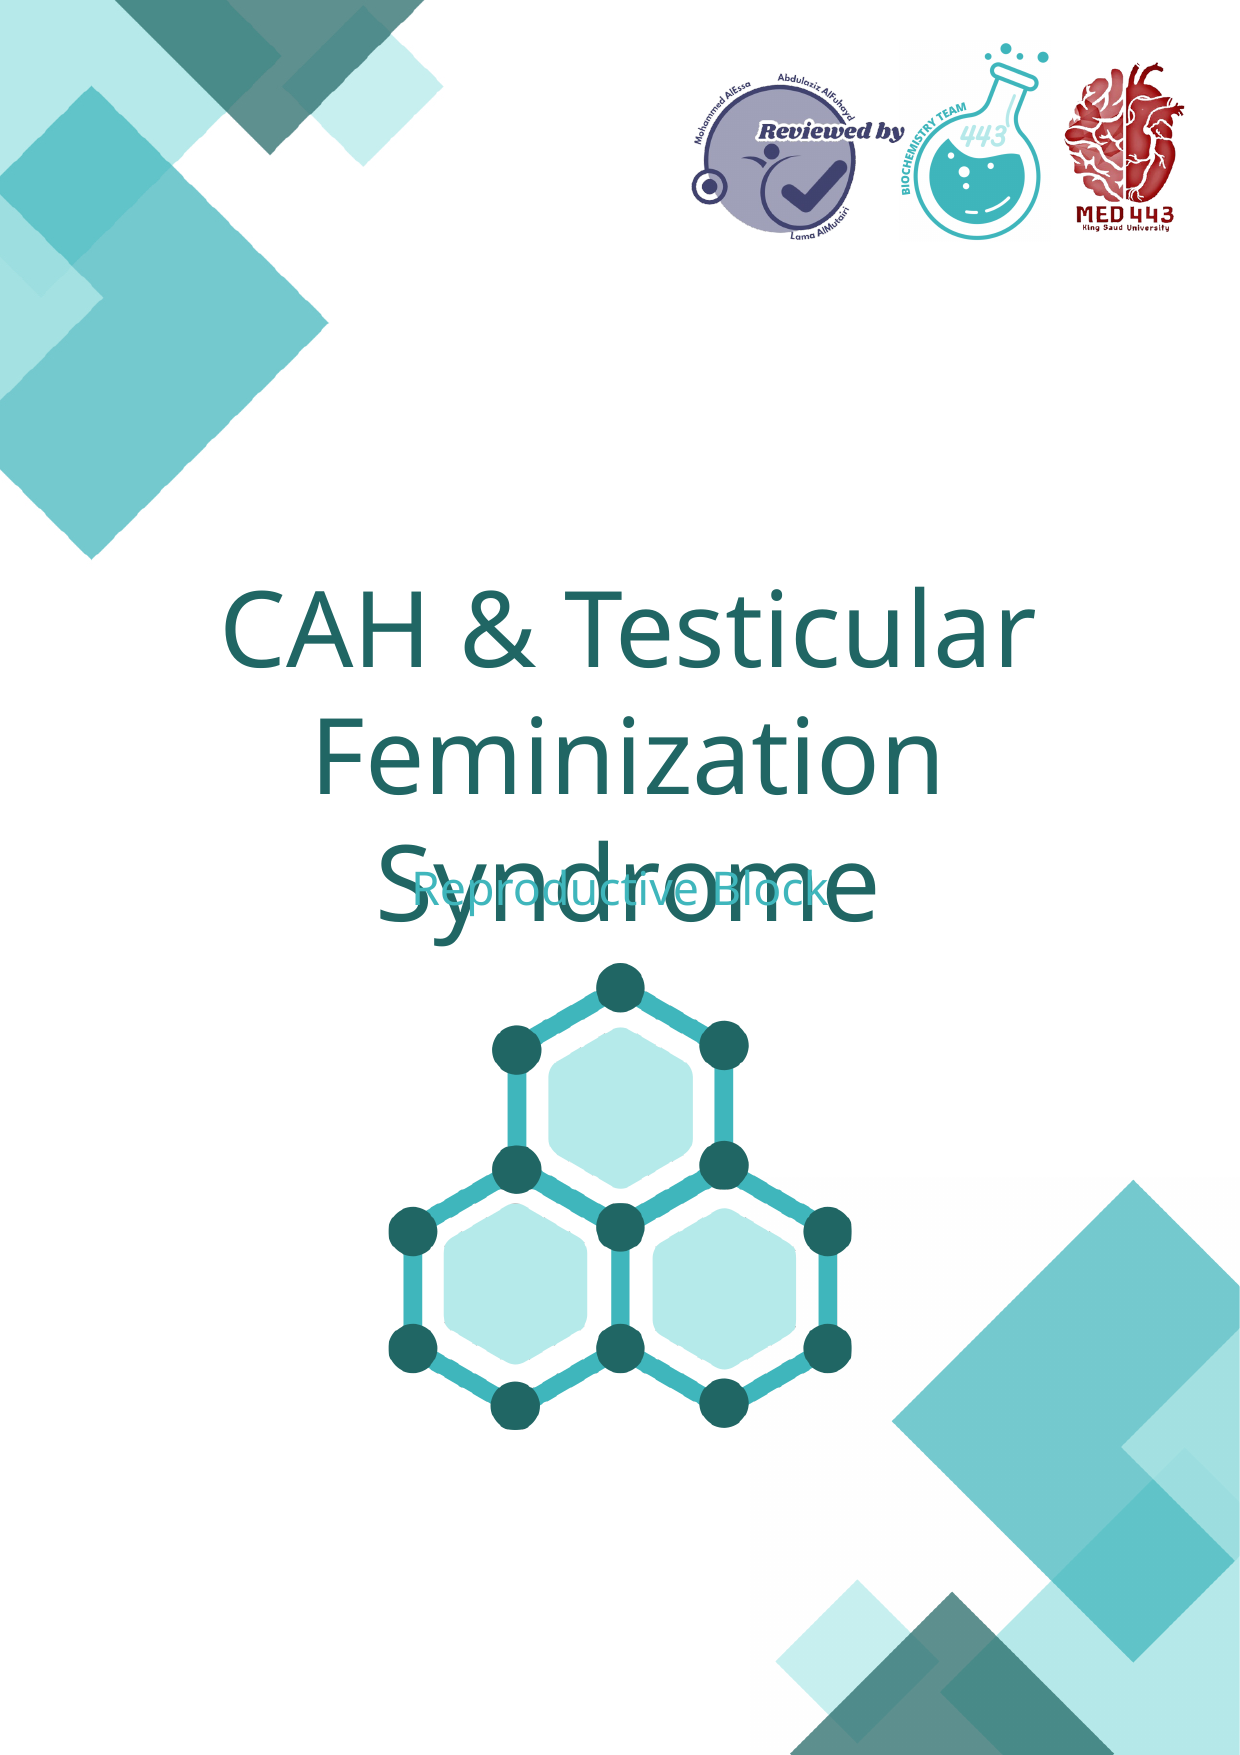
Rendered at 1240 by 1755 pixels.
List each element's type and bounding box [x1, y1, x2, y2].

text_box [52, 562, 1205, 916]
picture [0, 0, 1240, 1755]
